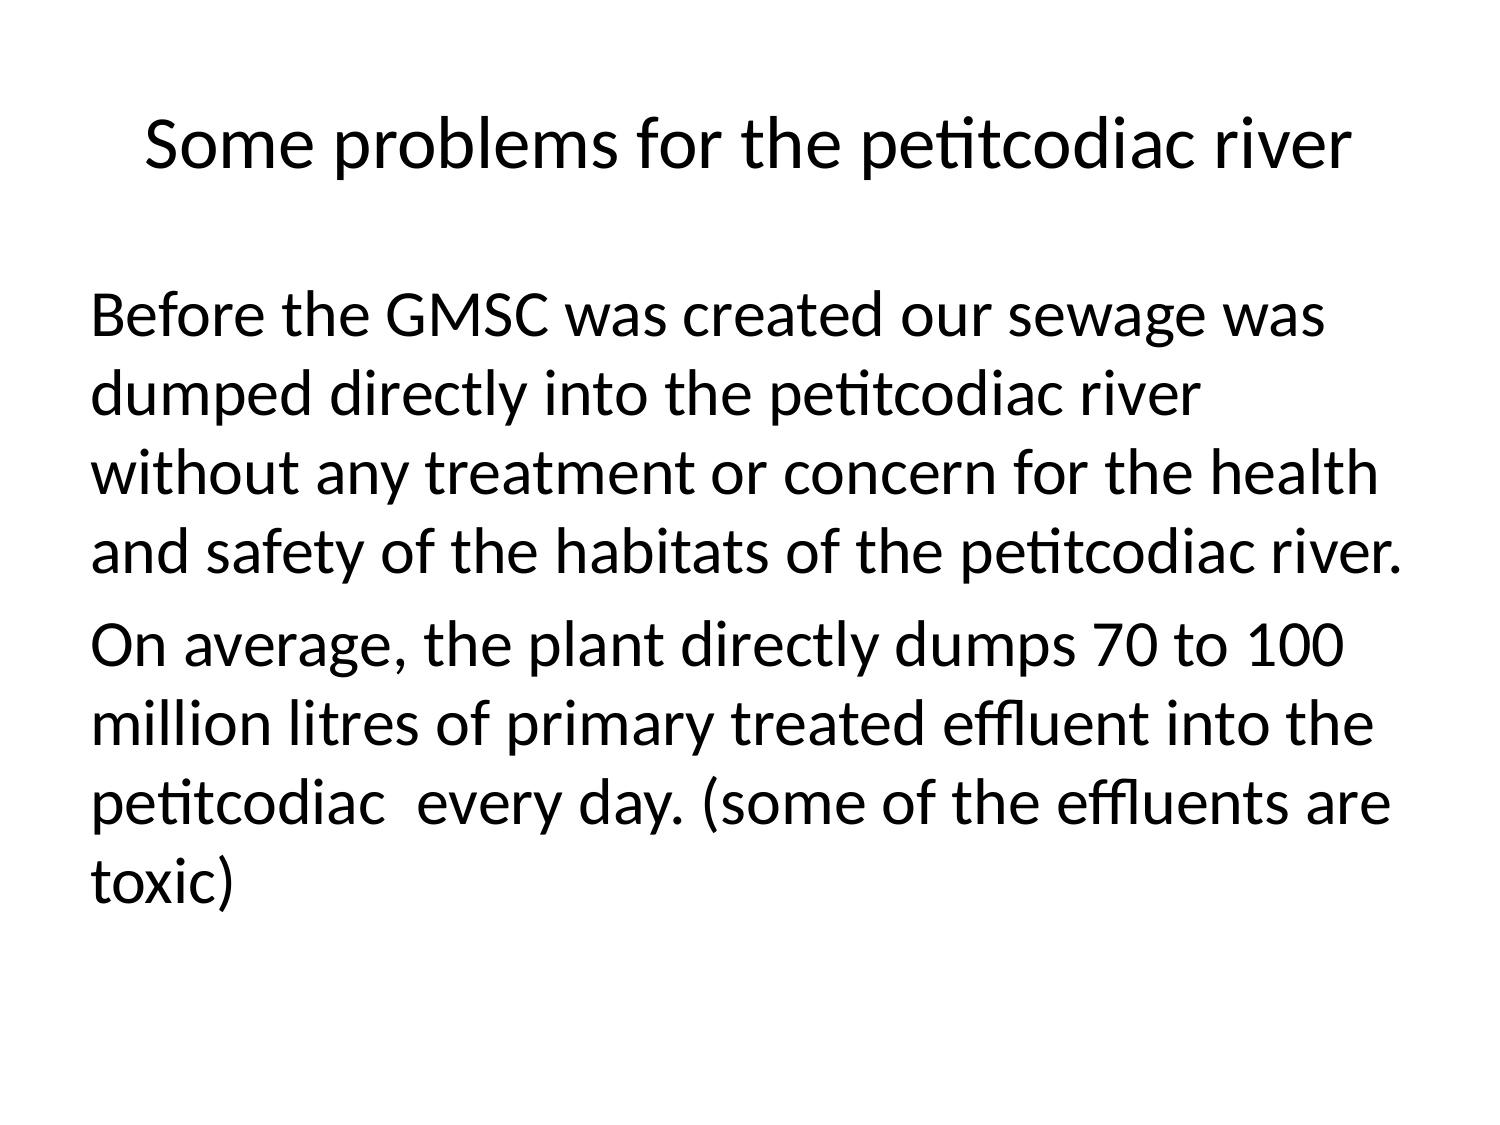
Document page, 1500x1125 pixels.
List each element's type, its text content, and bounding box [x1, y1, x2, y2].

title Some problems for the petitcodiac river [75, 45, 1425, 233]
list Before the GMSC was created our sewage was dumped directly into the petitcodiac river without any treatment or concern for the health and safety of the habitats of the petitcodiac river. On average, the plant directly dumps 70 to 100 million litres of primary treated effluent into the petitcodiac every day. (some of the effluents are toxic) [75, 262, 1425, 1005]
